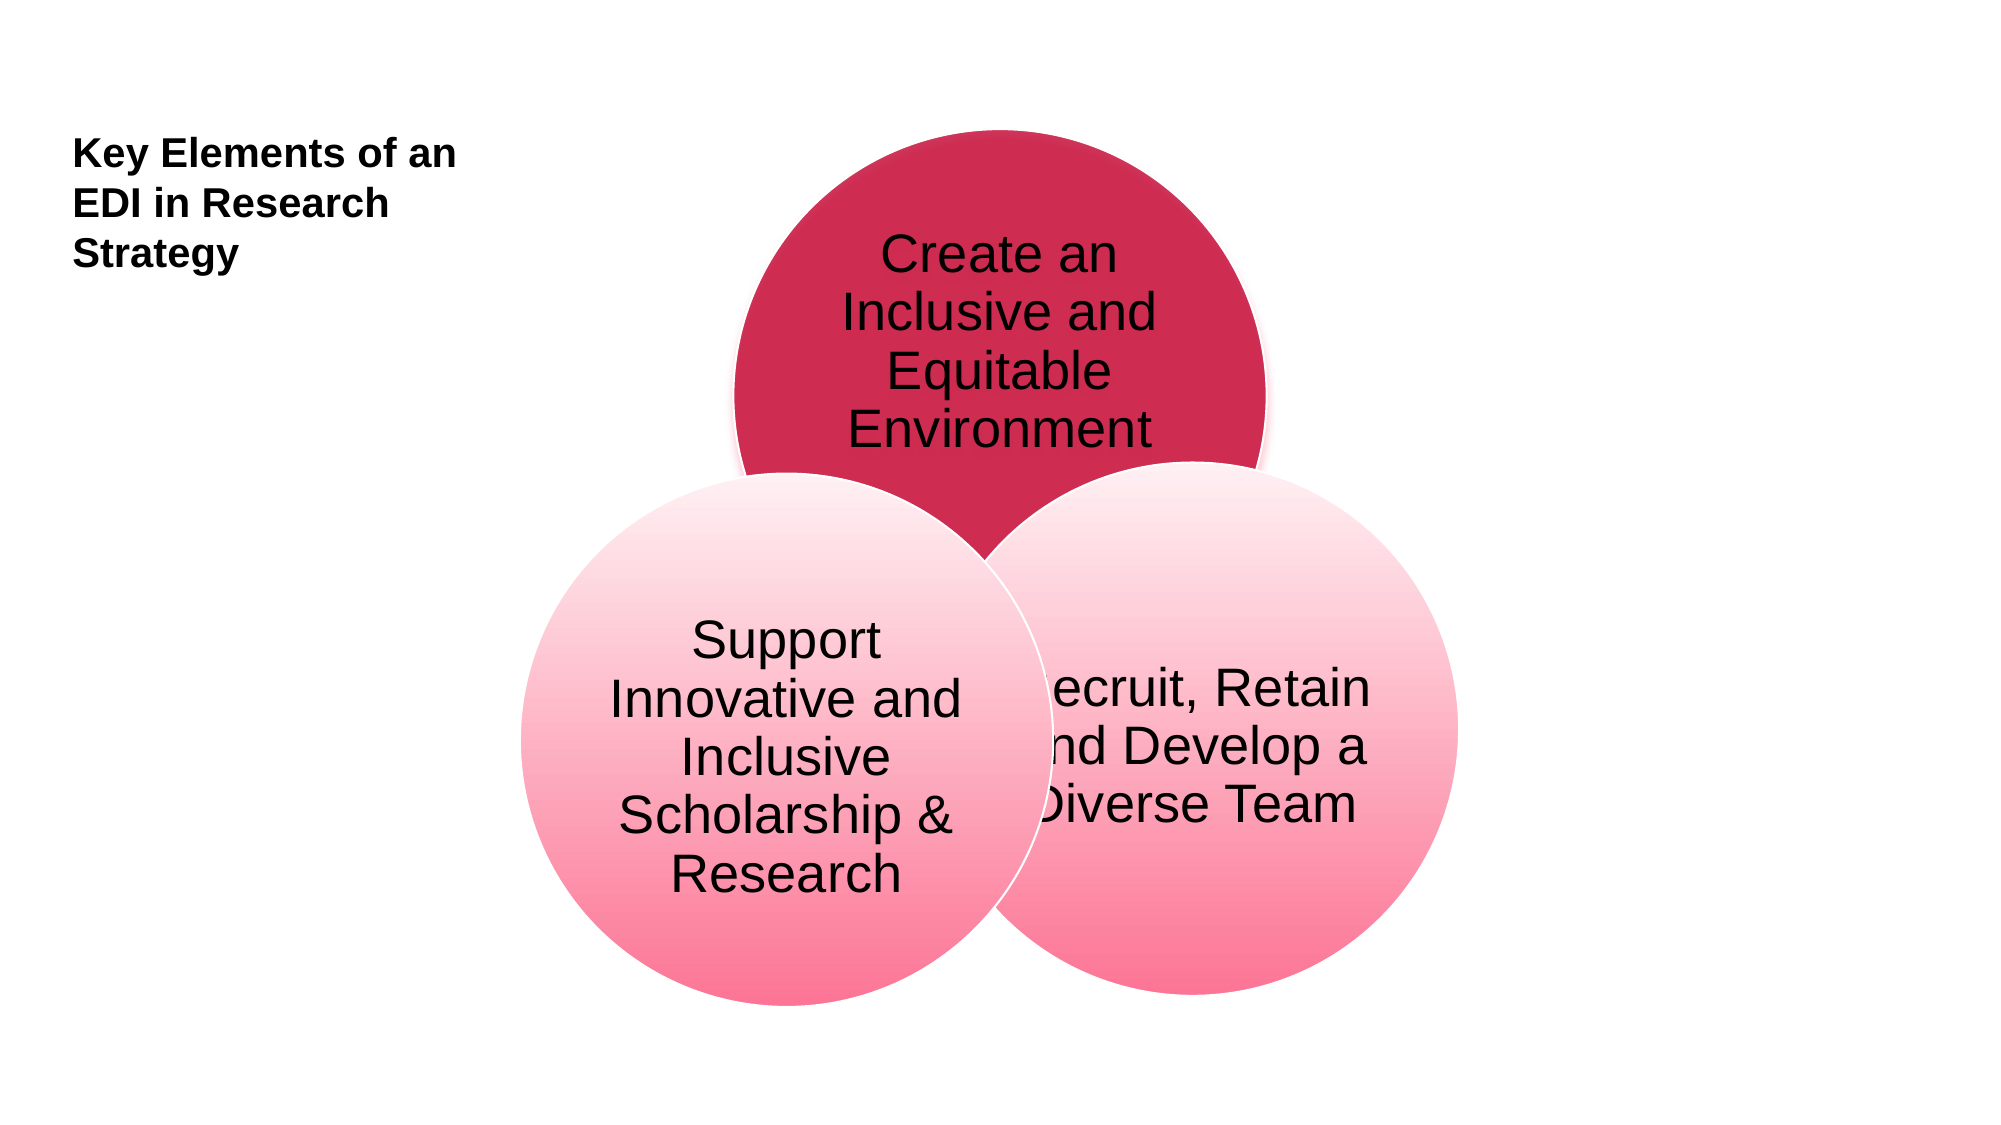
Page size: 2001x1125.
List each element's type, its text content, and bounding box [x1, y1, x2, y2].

text_box Key Elements of an EDI in Research Strategy [57, 118, 333, 283]
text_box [333, 117, 1667, 1007]
